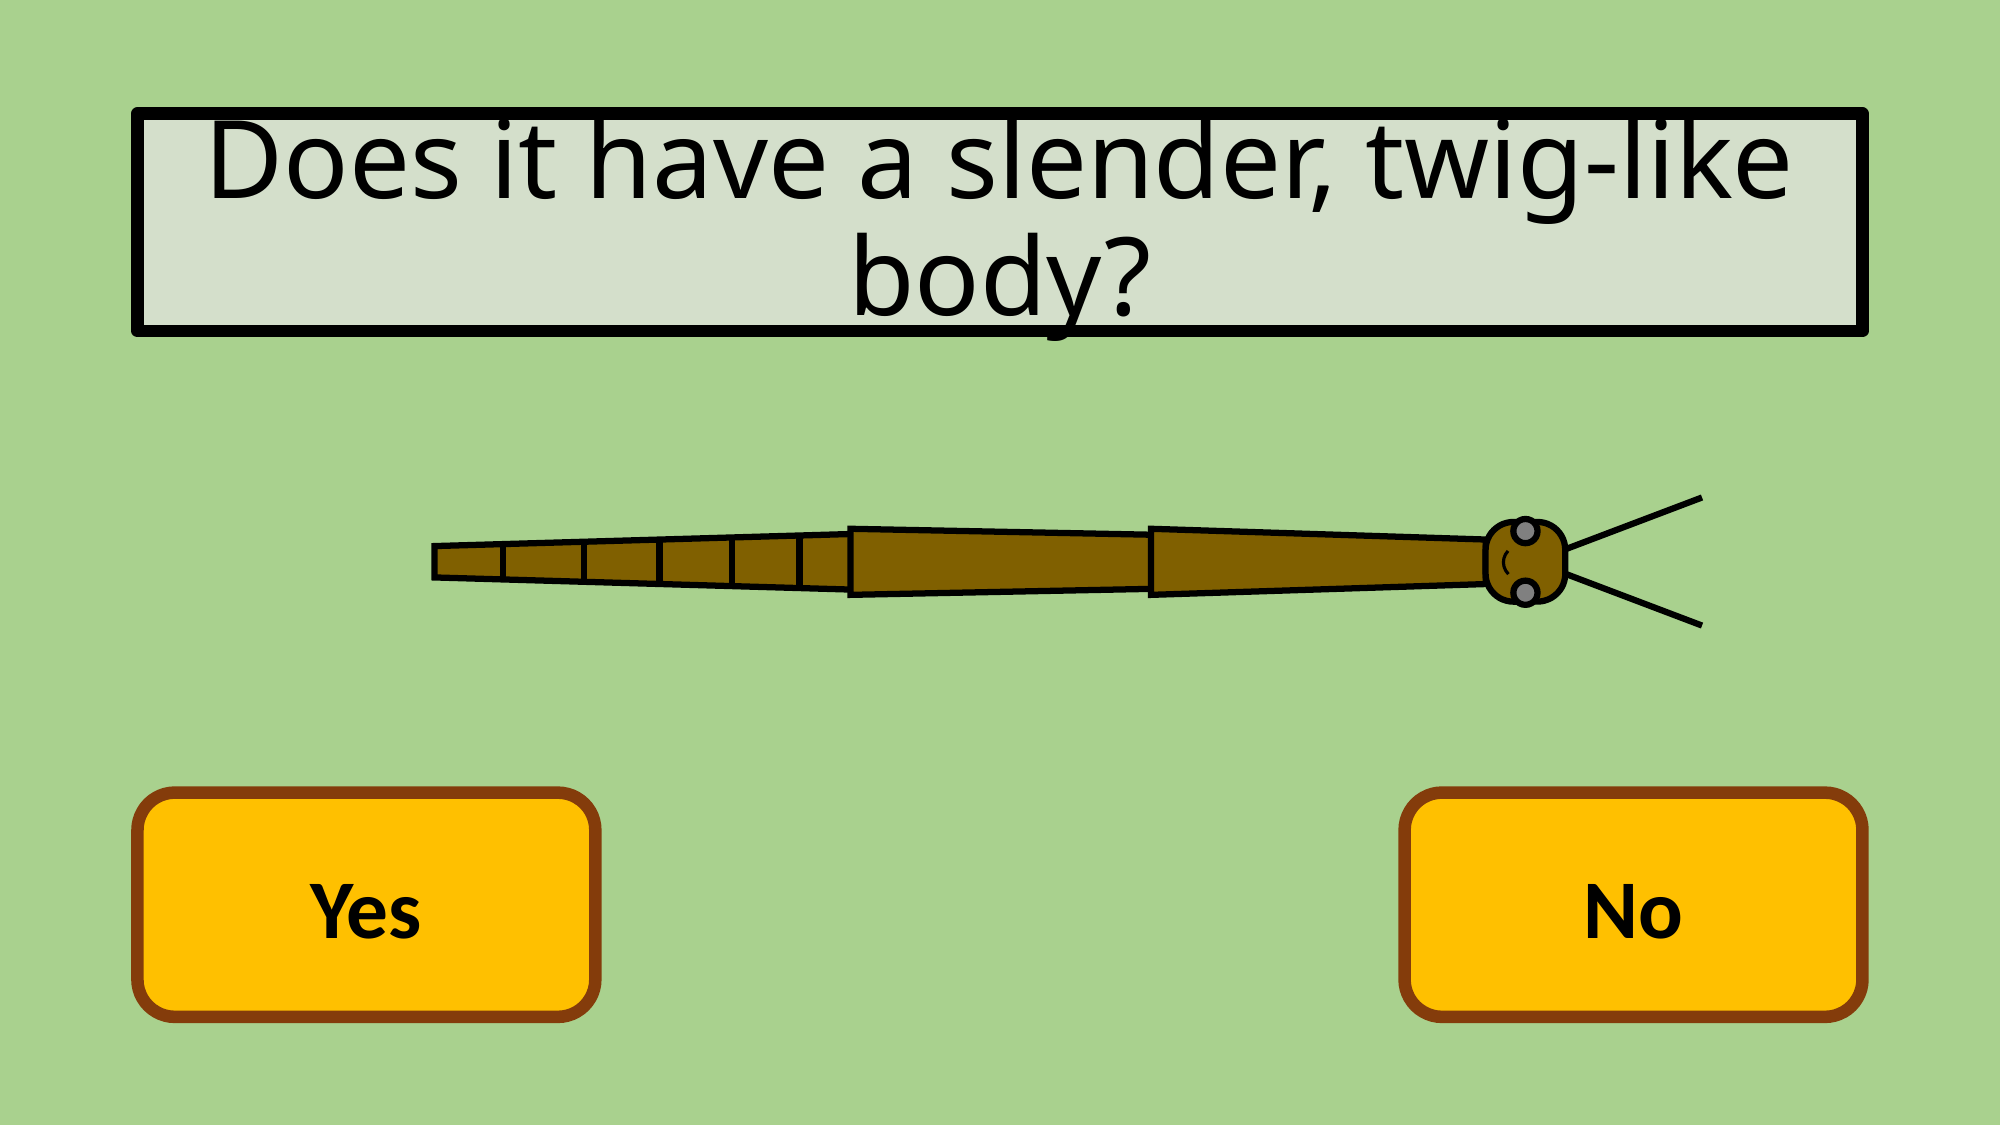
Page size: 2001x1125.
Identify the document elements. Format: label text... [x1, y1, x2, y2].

title Does it have a slender, twig-like body? [137, 113, 1863, 331]
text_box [434, 497, 1702, 626]
text_box No [1403, 791, 1864, 1018]
text_box Yes [136, 791, 597, 1018]
